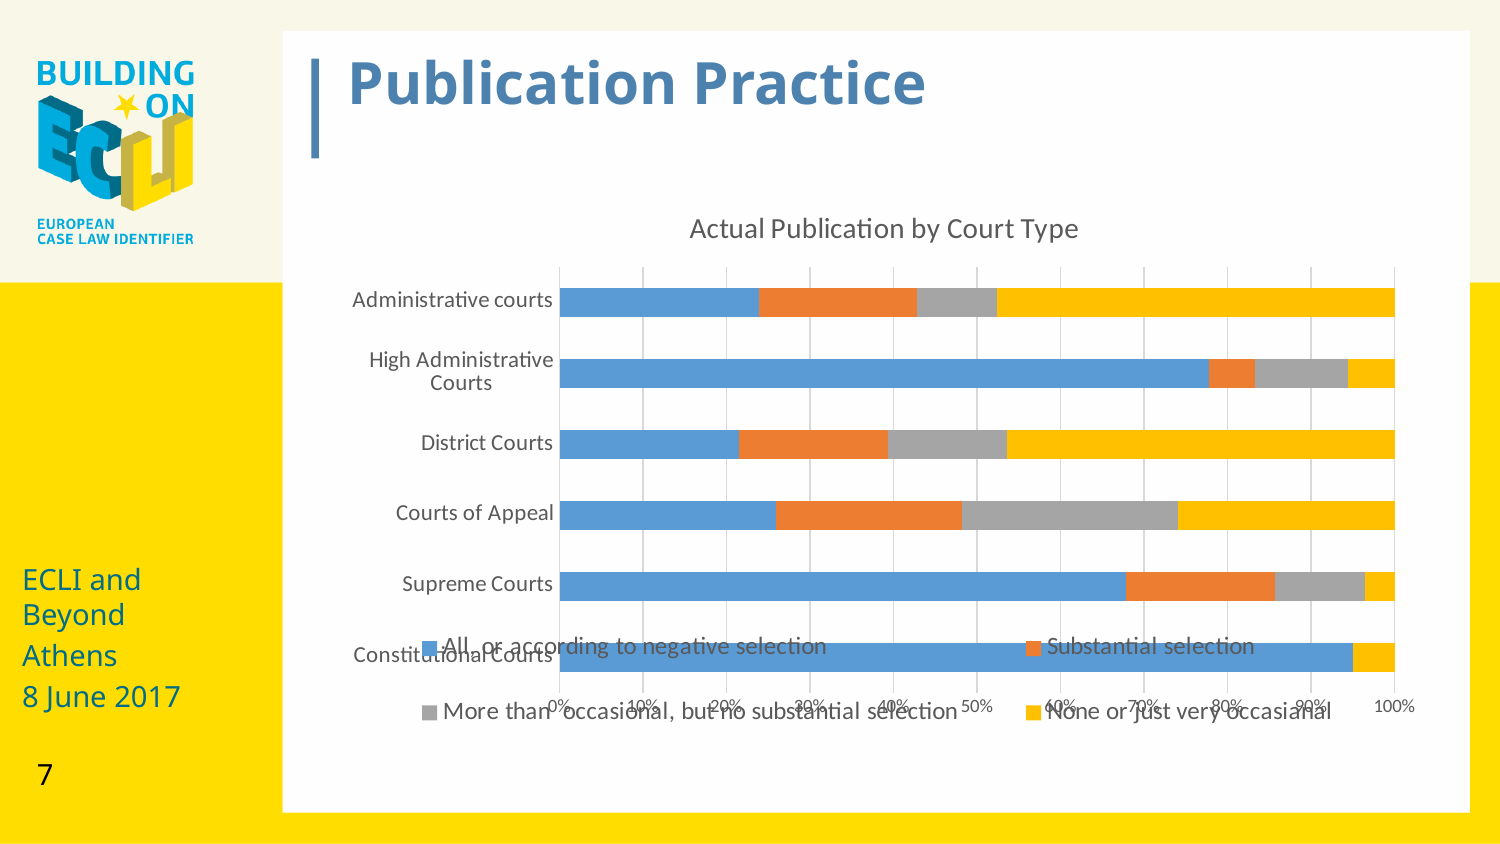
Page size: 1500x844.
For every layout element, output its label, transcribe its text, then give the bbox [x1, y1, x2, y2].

chart [329, 188, 1439, 778]
picture [0, 0, 1500, 844]
text_box 7 [22, 748, 132, 807]
text_box [311, 58, 319, 159]
text_box ECLI and Beyond Athens 8 June 2017 [22, 561, 252, 702]
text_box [347, 56, 1471, 156]
